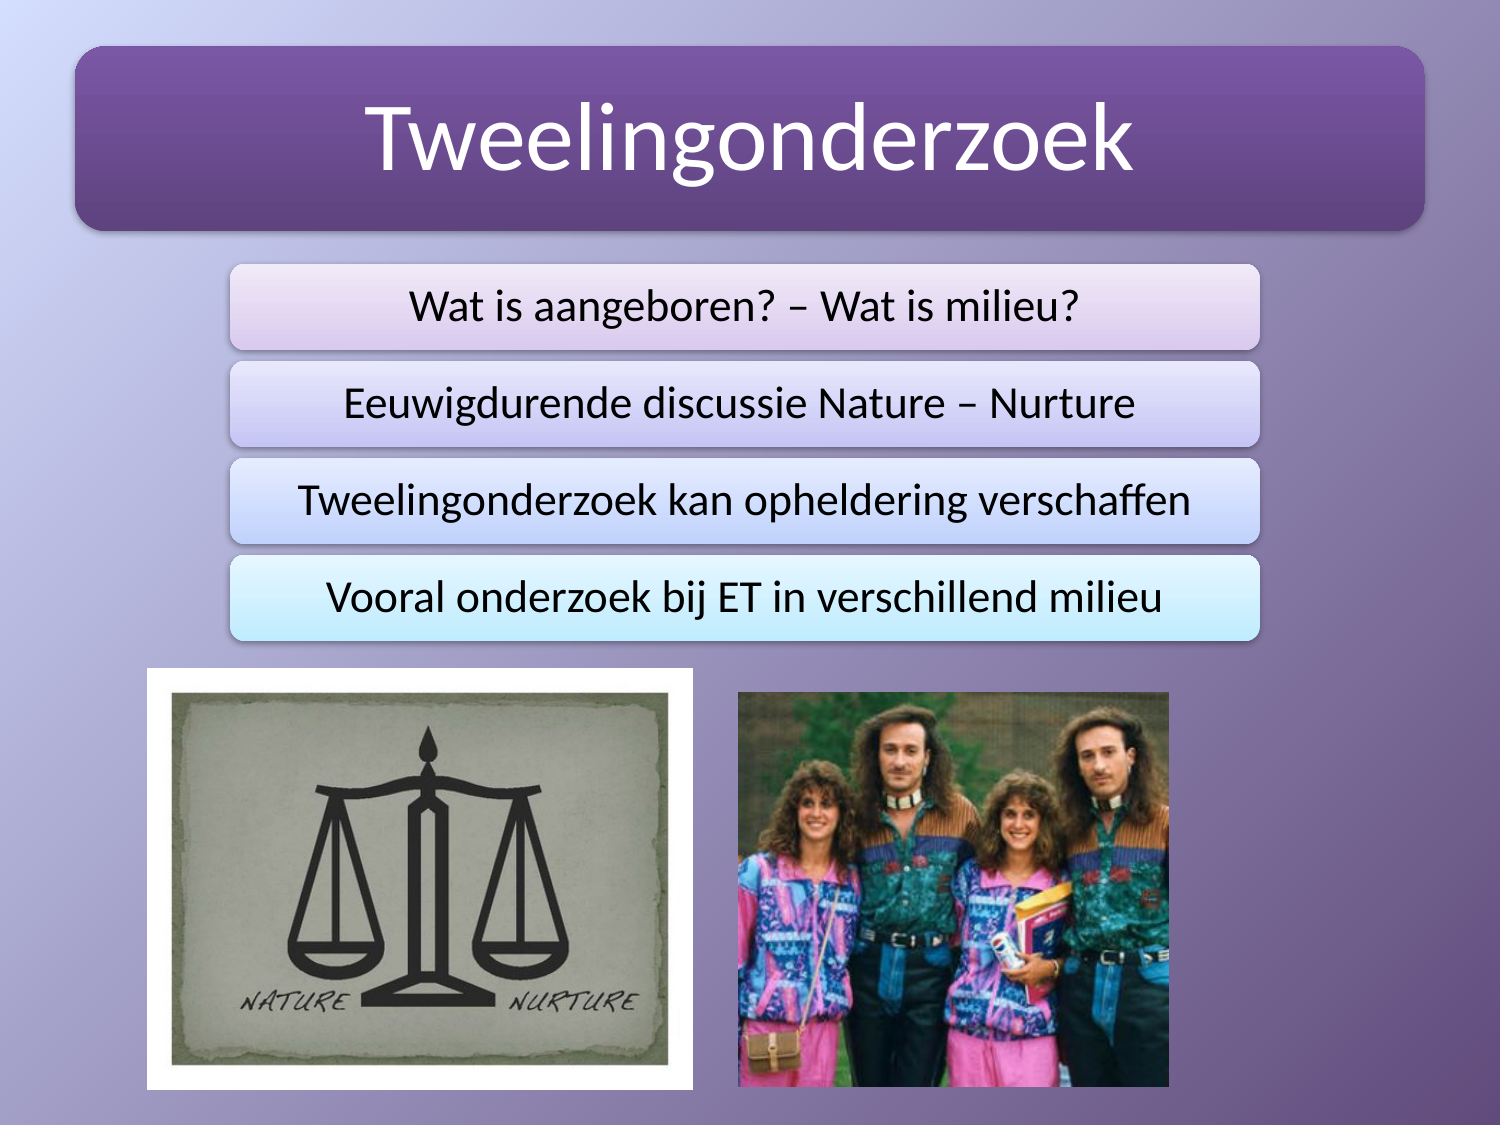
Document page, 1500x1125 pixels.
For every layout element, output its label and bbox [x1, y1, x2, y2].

picture [147, 668, 693, 1090]
picture [737, 692, 1169, 1087]
list [229, 255, 1260, 650]
text_box [74, 44, 1426, 233]
